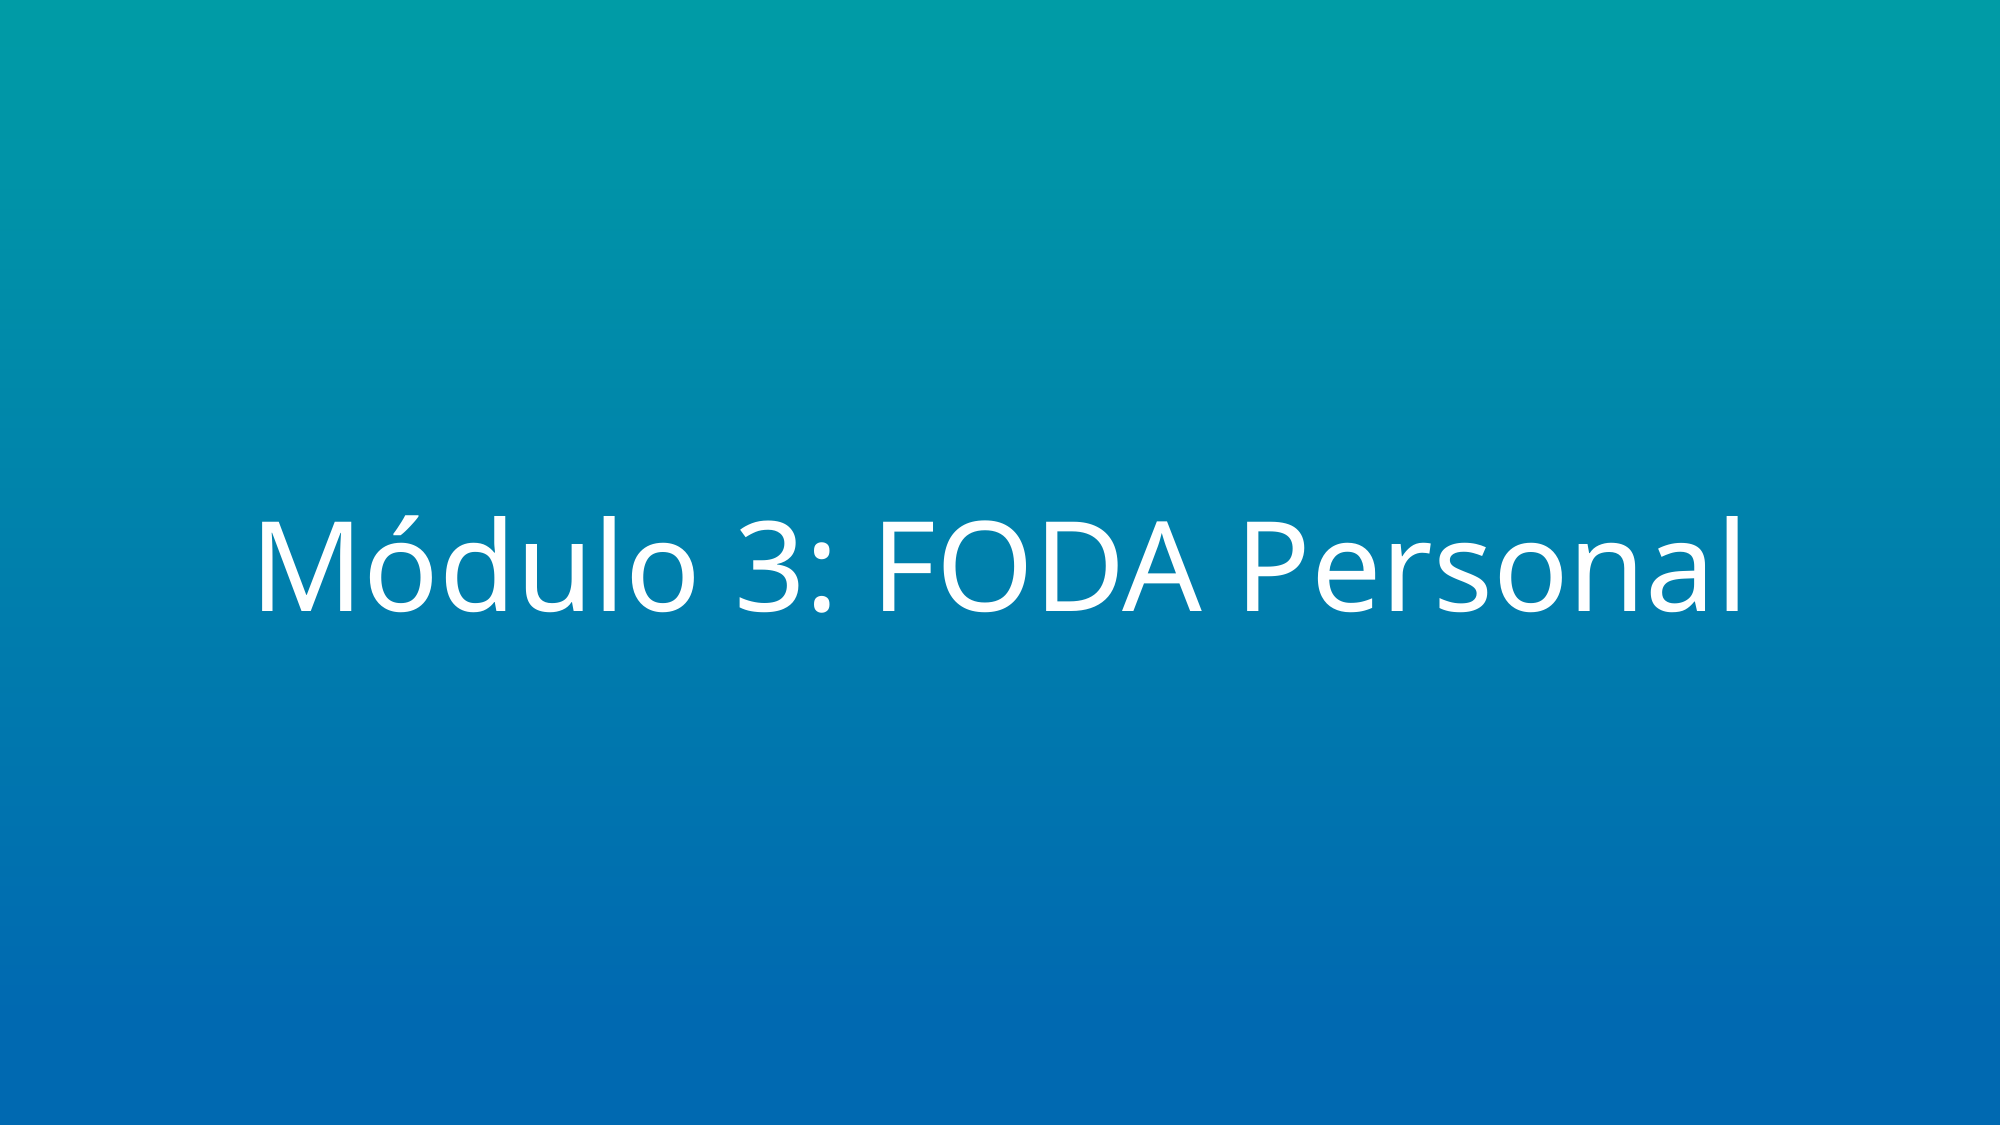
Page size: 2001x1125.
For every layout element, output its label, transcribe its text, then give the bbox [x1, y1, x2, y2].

text_box Módulo 3: FODA Personal [0, 479, 2000, 644]
